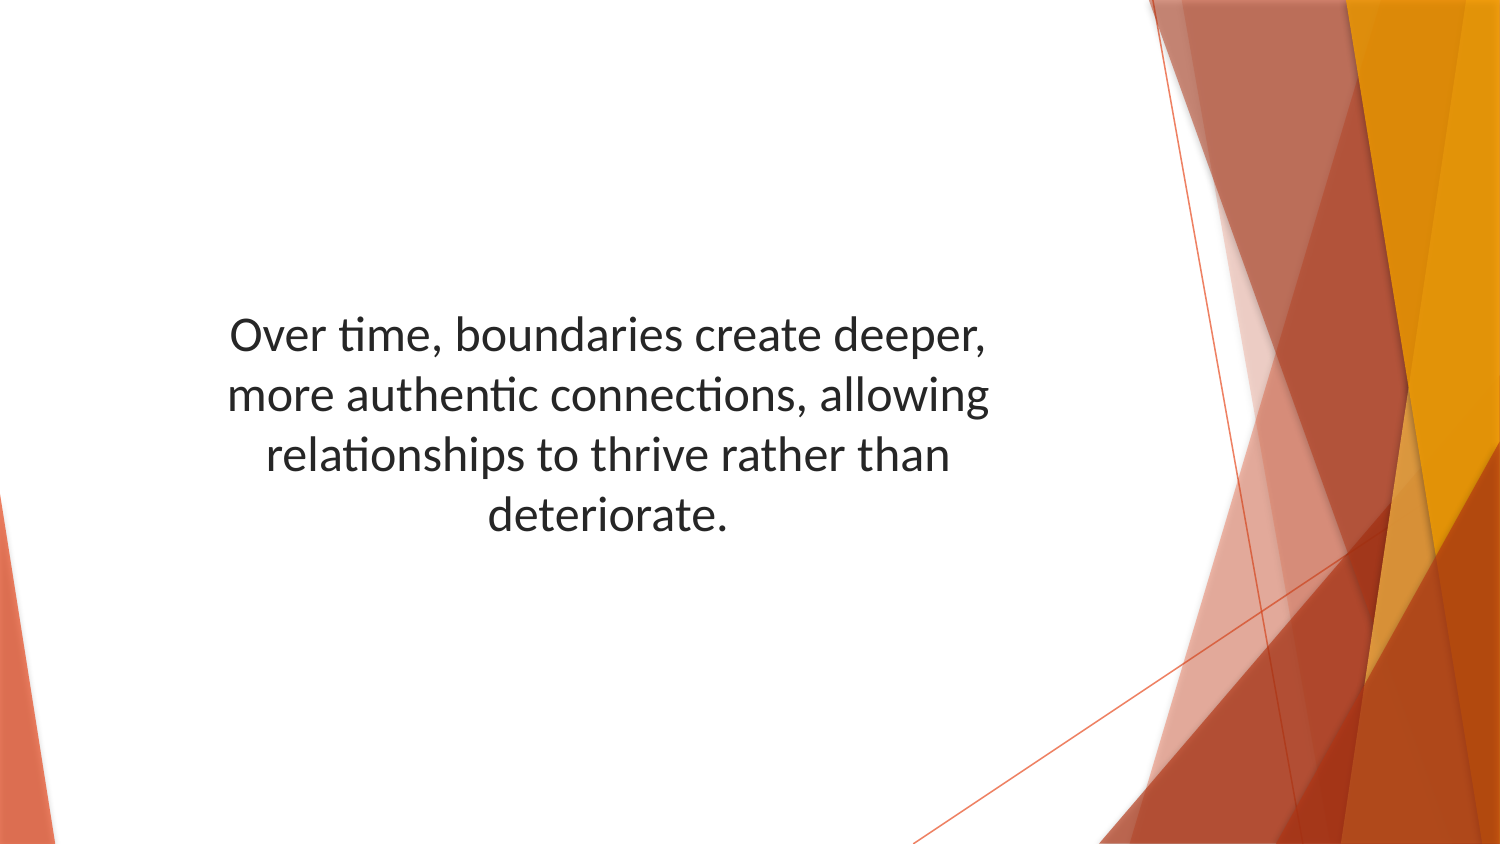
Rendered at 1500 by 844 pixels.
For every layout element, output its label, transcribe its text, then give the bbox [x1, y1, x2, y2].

list Over time, boundaries create deeper, more authentic connections, allowing relationships to thrive rather than deteriorate. [194, 114, 1022, 729]
